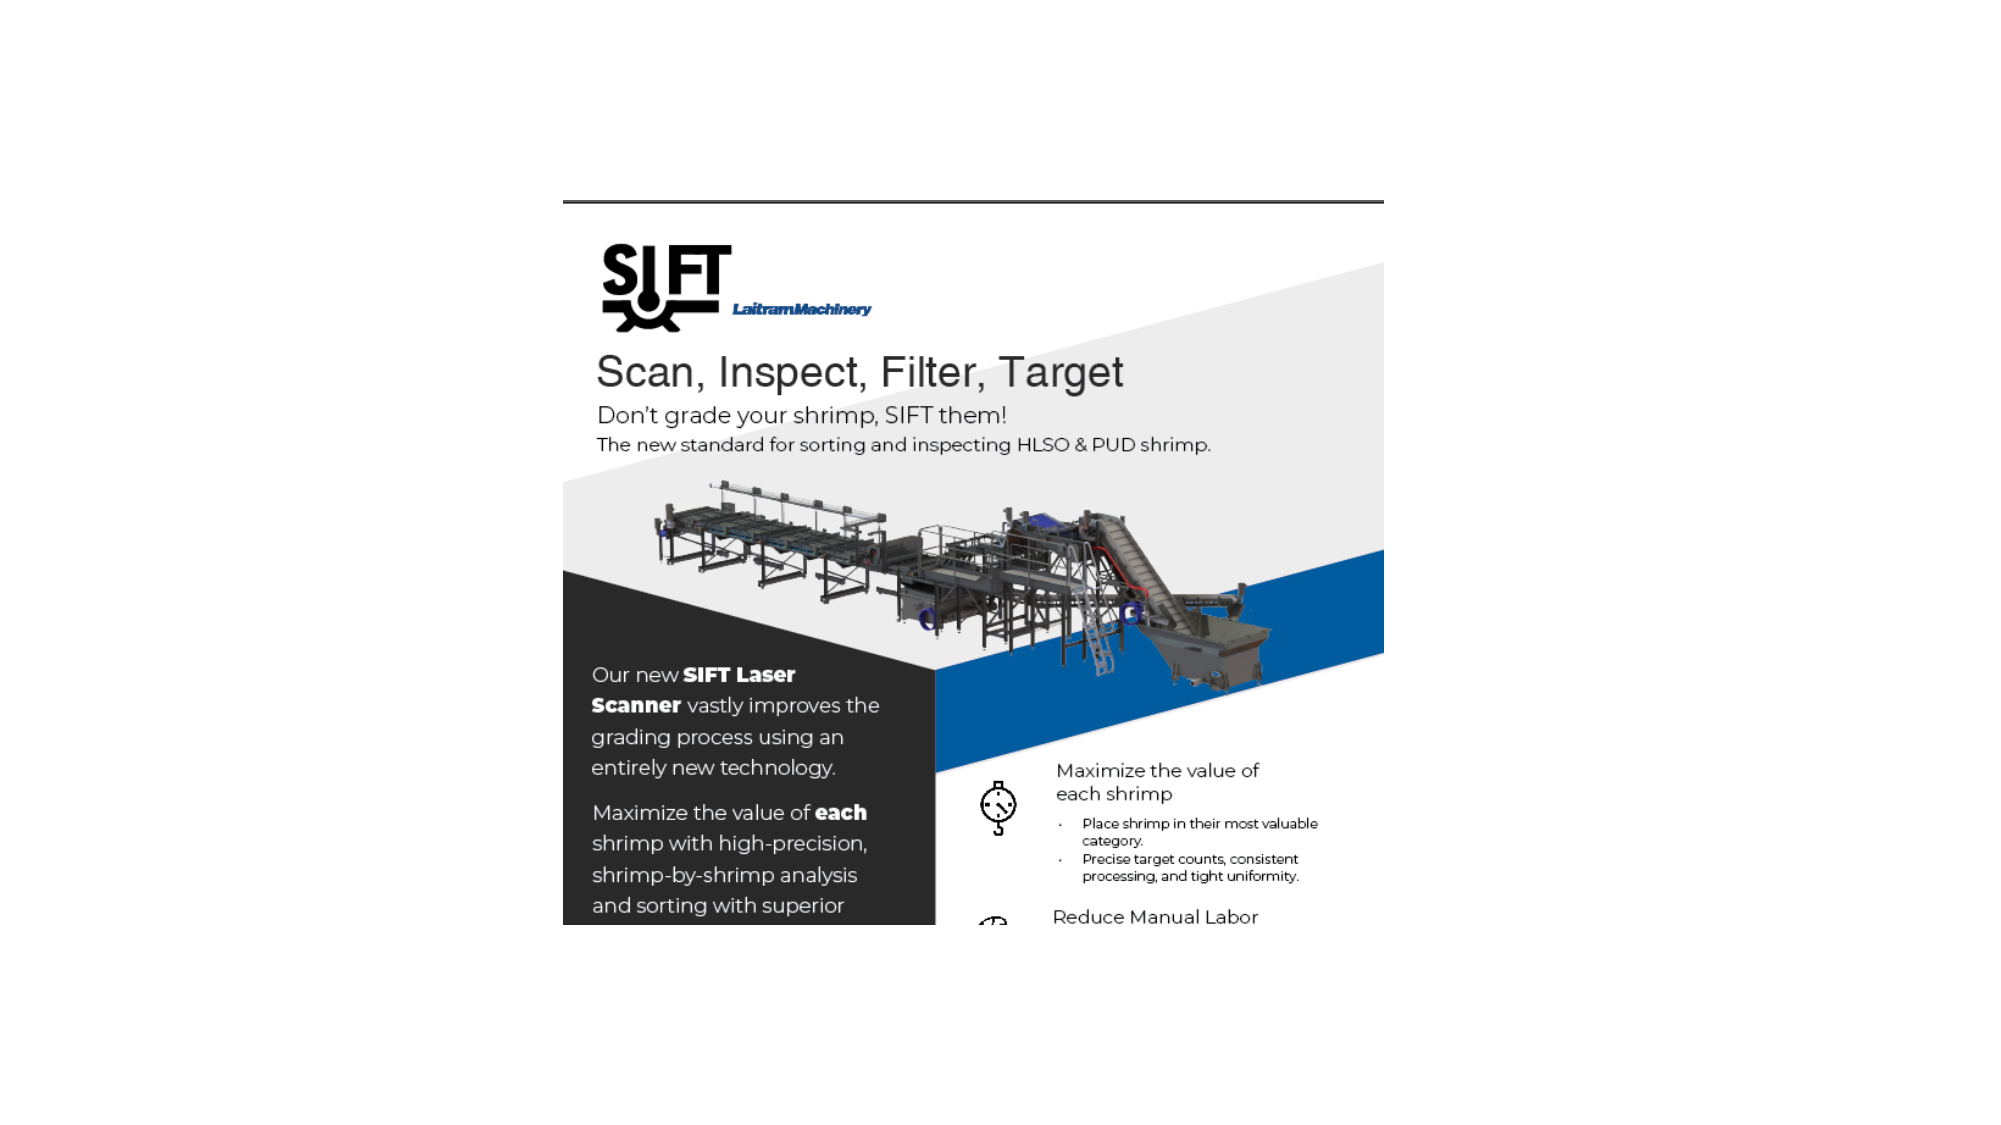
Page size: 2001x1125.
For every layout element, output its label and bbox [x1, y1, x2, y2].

list [563, 200, 1384, 925]
